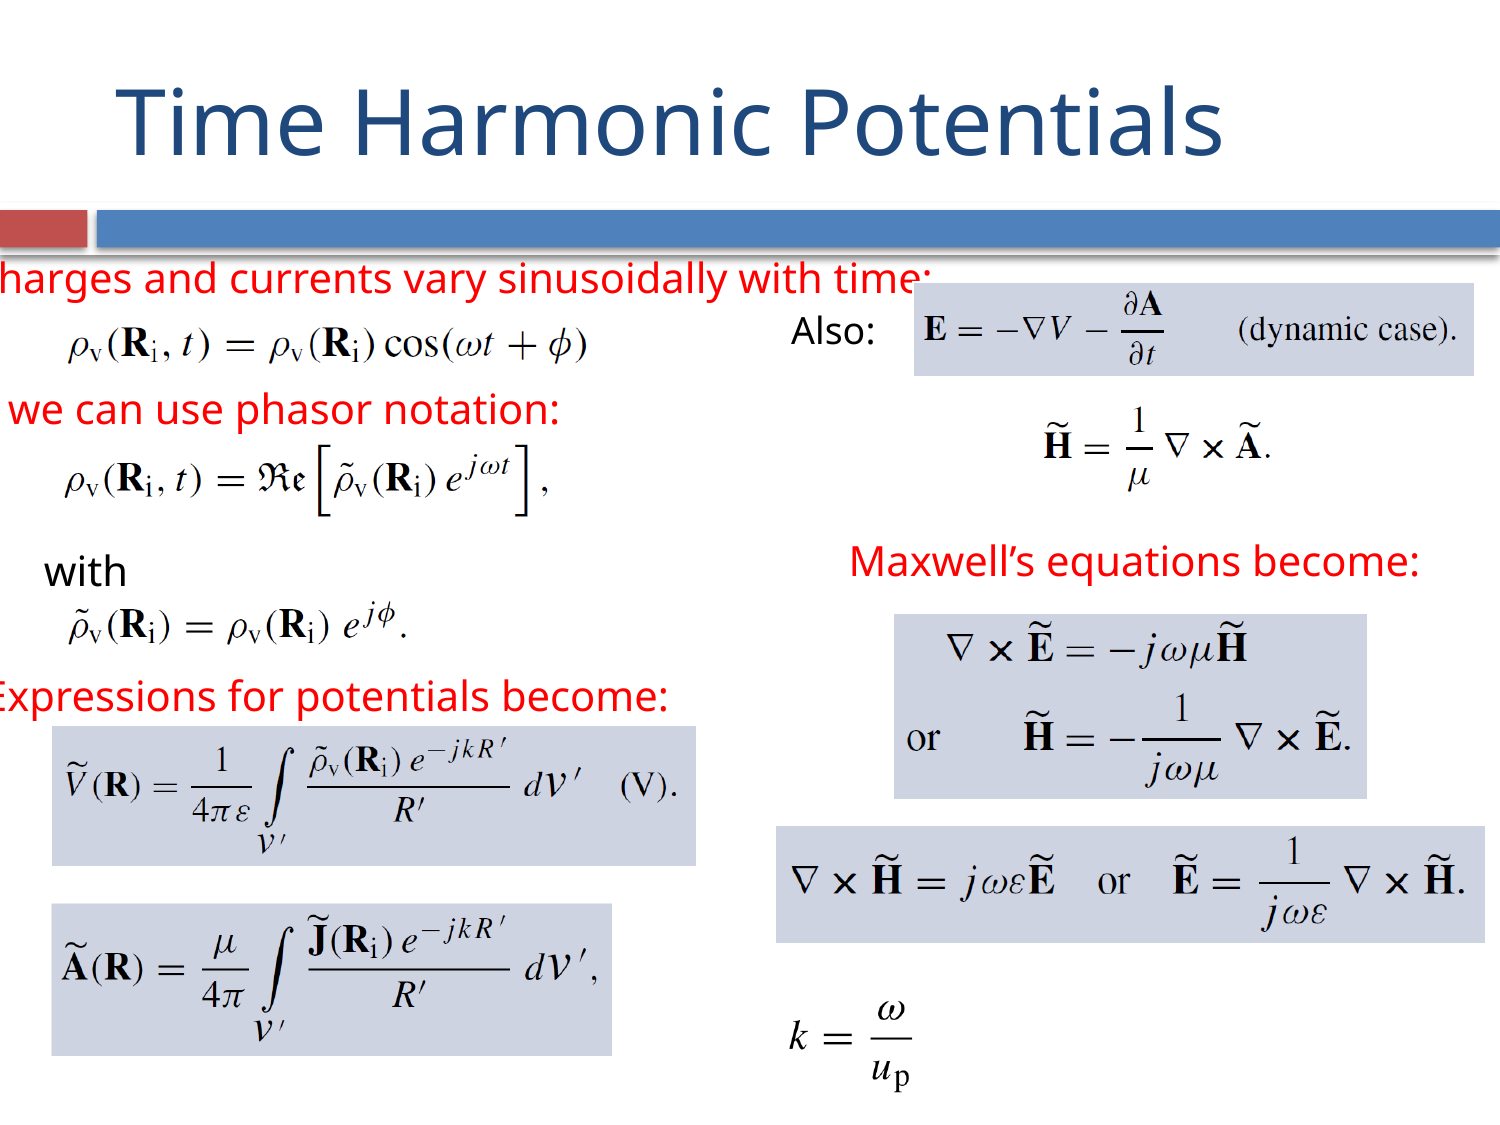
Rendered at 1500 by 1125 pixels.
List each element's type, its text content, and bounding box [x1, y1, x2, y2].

text_box Maxwell’s equations become: [833, 526, 1436, 592]
picture [1037, 399, 1276, 495]
picture [62, 599, 418, 651]
text_box If charges and currents vary sinusoidally with time: [0, 243, 949, 354]
text_box Also: [776, 299, 900, 360]
picture [49, 724, 697, 867]
title Time Harmonic Potentials [100, 37, 1438, 200]
text_box we can use phasor notation: [0, 375, 576, 440]
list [62, 317, 588, 371]
picture [62, 437, 551, 526]
text_box with [29, 537, 144, 648]
picture [912, 281, 1476, 378]
picture [49, 902, 613, 1058]
picture [774, 824, 1486, 945]
picture [892, 612, 1369, 801]
text_box Expressions for potentials become: [0, 662, 685, 728]
picture [787, 999, 913, 1093]
